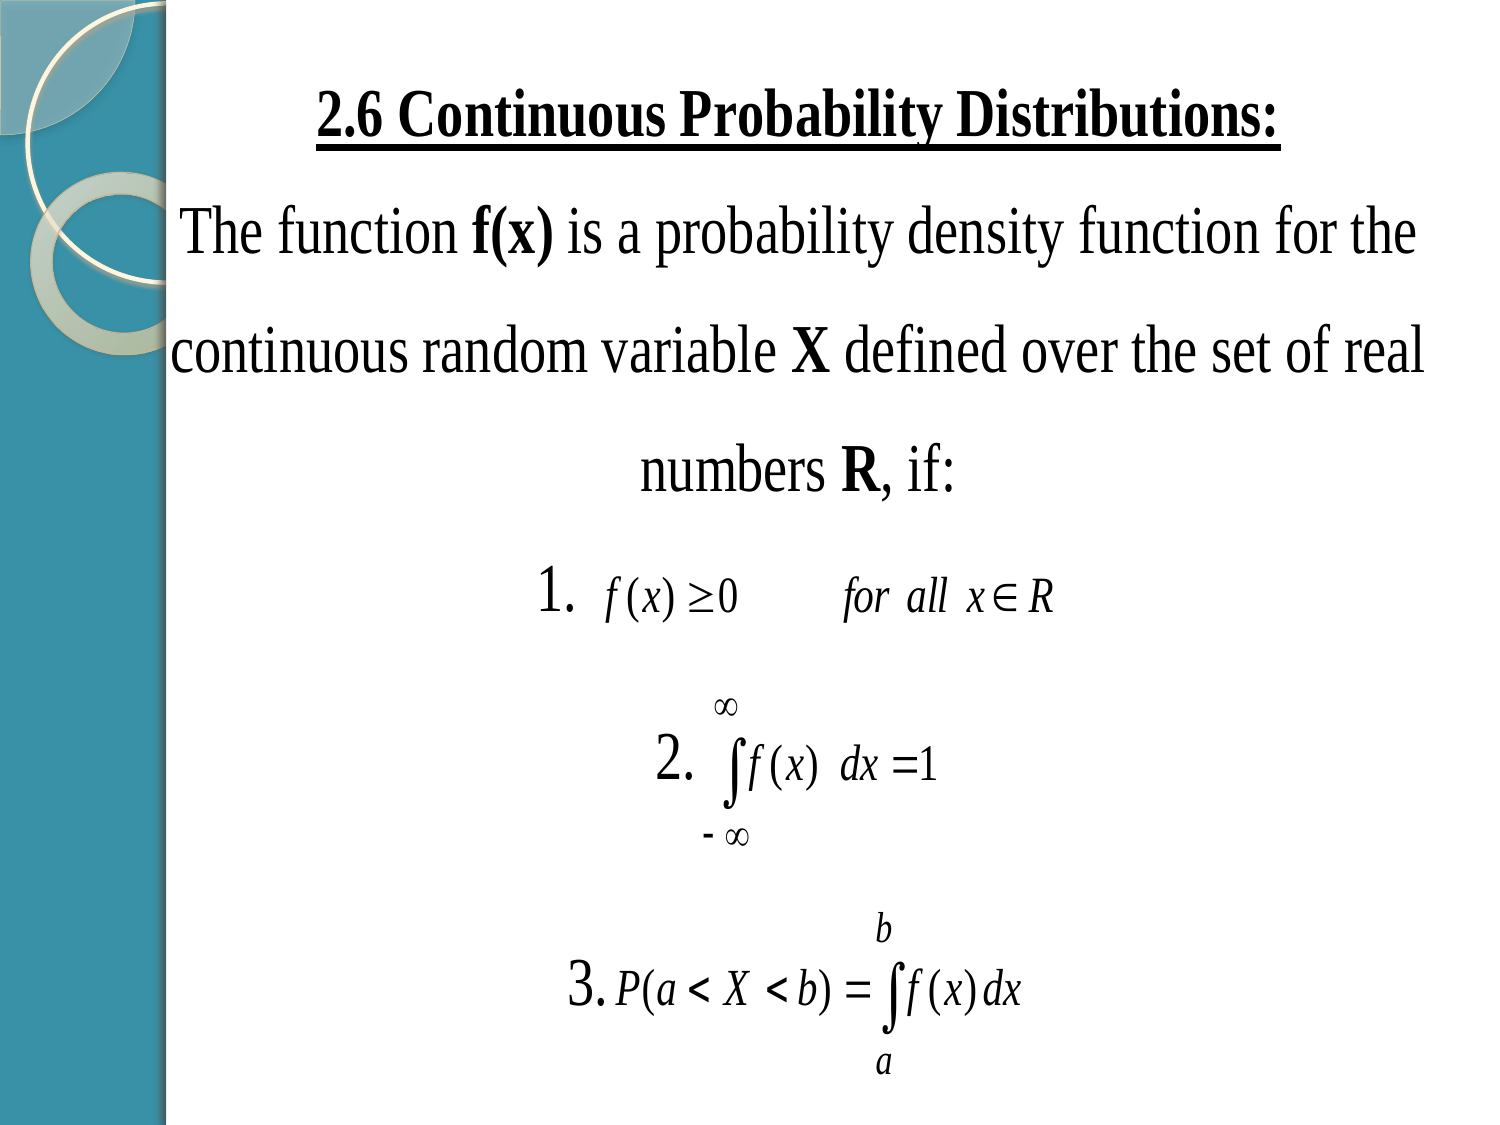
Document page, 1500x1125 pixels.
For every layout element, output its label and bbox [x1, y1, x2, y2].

text_box [93, 73, 1500, 1125]
